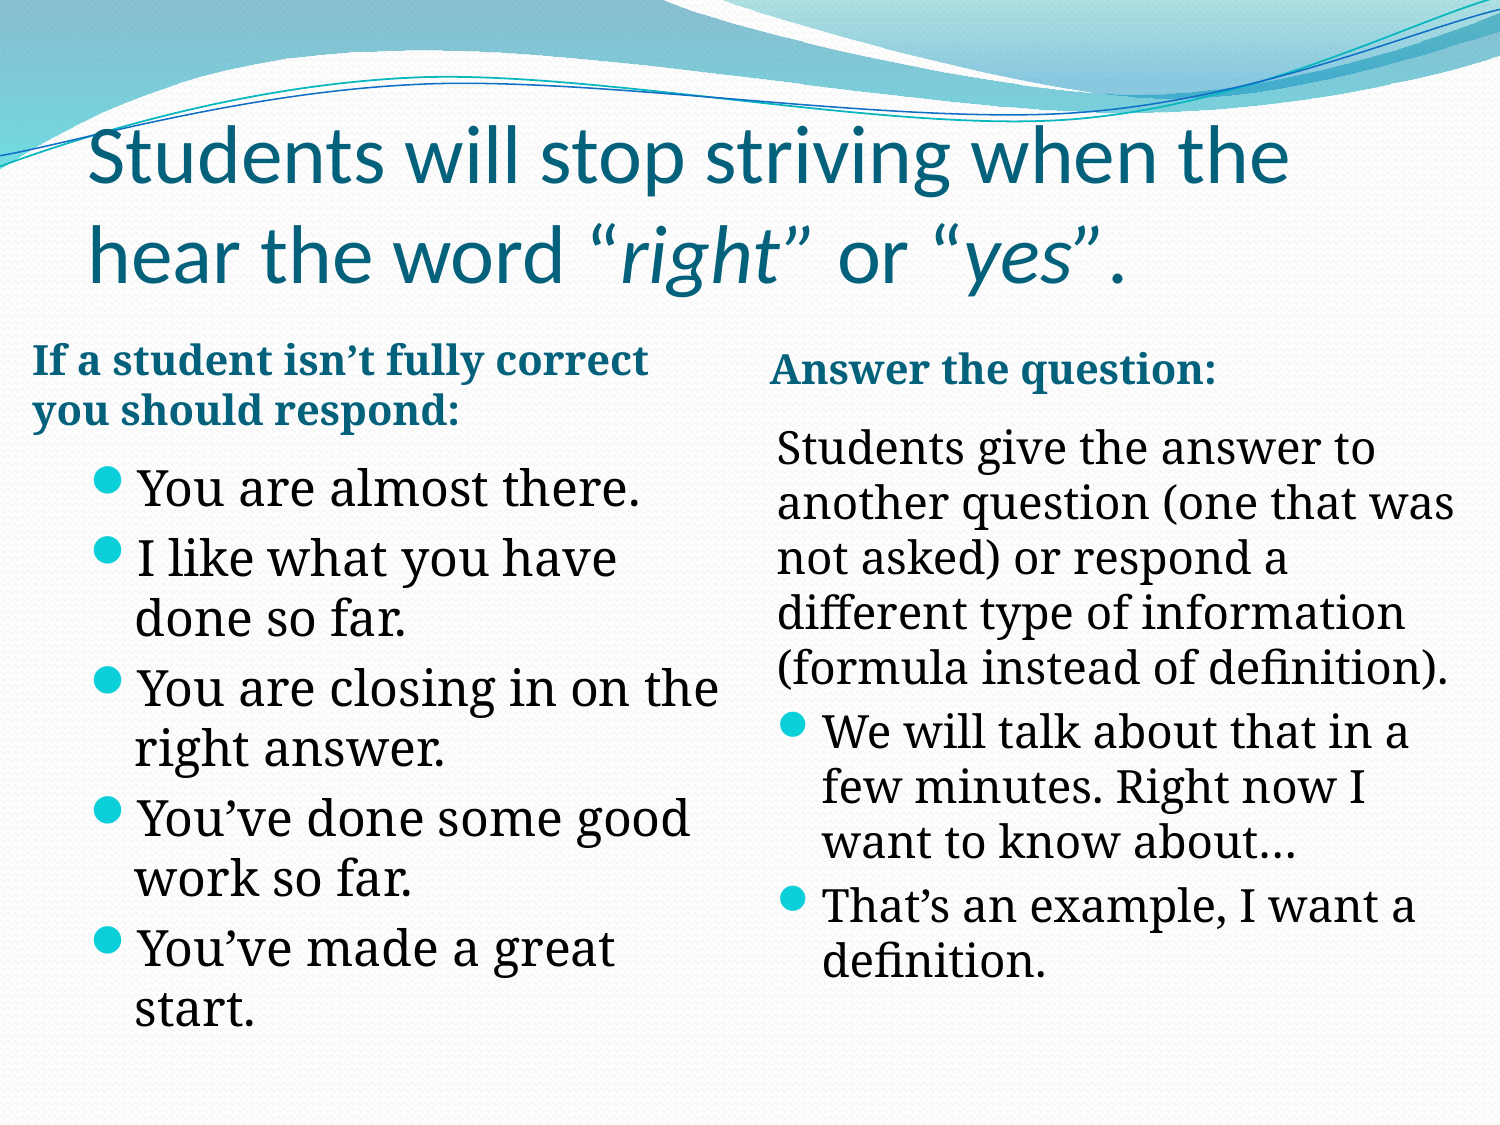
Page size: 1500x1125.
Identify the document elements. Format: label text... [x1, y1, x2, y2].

list You are almost there. I like what you have done so far. You are closing in on the right answer. You’ve done some good work so far. You’ve made a great start. [75, 456, 738, 1063]
list Answer the question: [761, 342, 1500, 450]
list Students give the answer to another question (one that was not asked) or respond a different type of information (formula instead of definition). We will talk about that in a few minutes. Right now I want to know about… That’s an example, I want a definition. [761, 419, 1475, 1063]
list If a student isn’t fully correct you should respond: [24, 329, 738, 438]
title Students will stop striving when the hear the word “right” or “yes”. [87, 112, 1438, 300]
